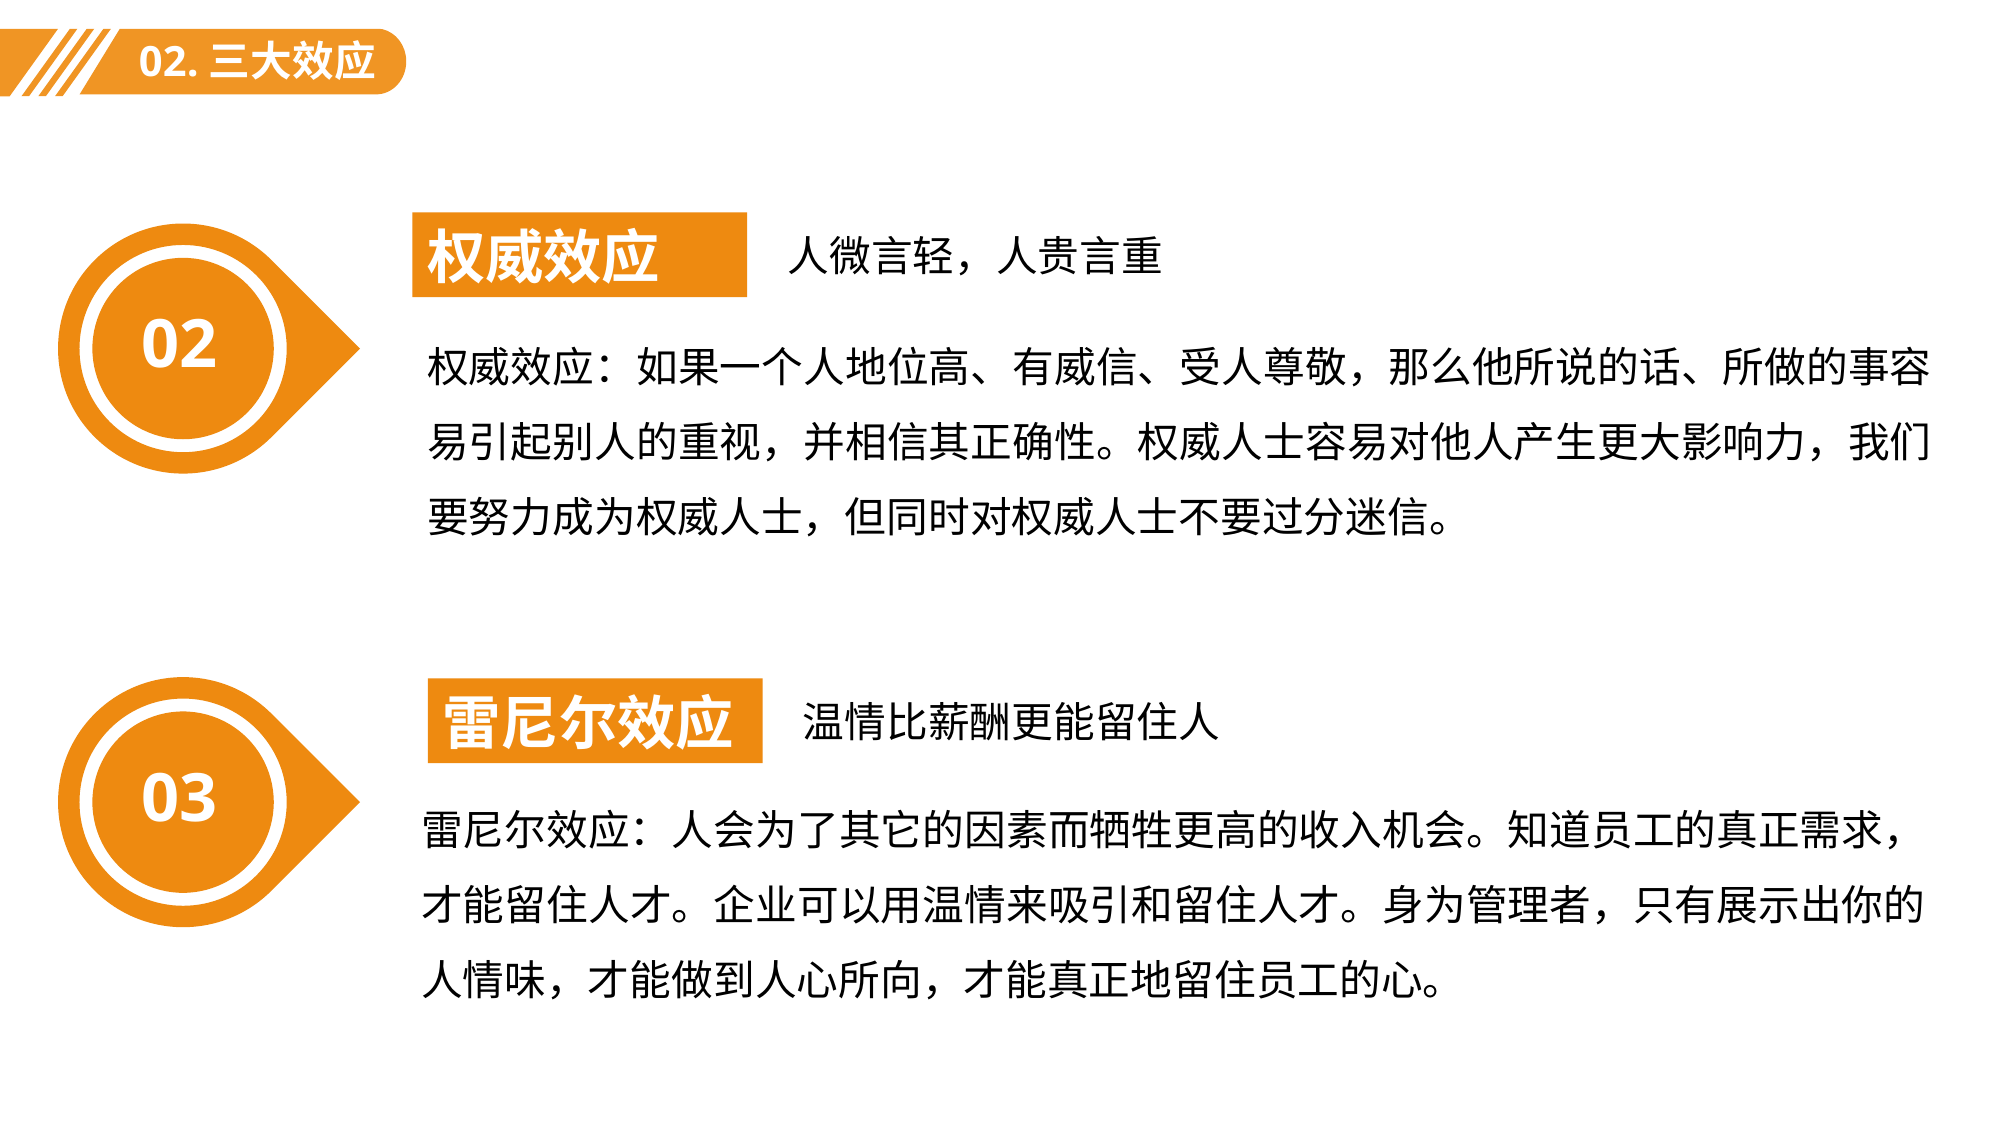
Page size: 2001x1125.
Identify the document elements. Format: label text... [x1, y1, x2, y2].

text_box 雷尼尔效应 [427, 678, 763, 764]
text_box 人微言轻，人贵言重 [772, 222, 1239, 288]
text_box 权威效应：如果一个人地位高、有威信、受人尊敬，那么他所说的话、所做的事容易引起别人的重视，并相信其正确性。权威人士容易对他人产生更大影响力，我们要努力成为权威人士，但同时对权威人士不要过分迷信。 [412, 308, 1947, 548]
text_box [0, 27, 407, 97]
text_box 权威效应 [412, 212, 748, 298]
text_box 温情比薪酬更能留住人 [788, 688, 1254, 754]
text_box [83, 651, 335, 954]
text_box 雷尼尔效应：人会为了其它的因素而牺牲更高的收入机会。知道员工的真正需求，才能留住人才。企业可以用温情来吸引和留住人才。身为管理者，只有展示出你的人情味，才能做到人心所向，才能真正地留住员工的心。 [406, 771, 1940, 1012]
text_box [83, 197, 335, 500]
